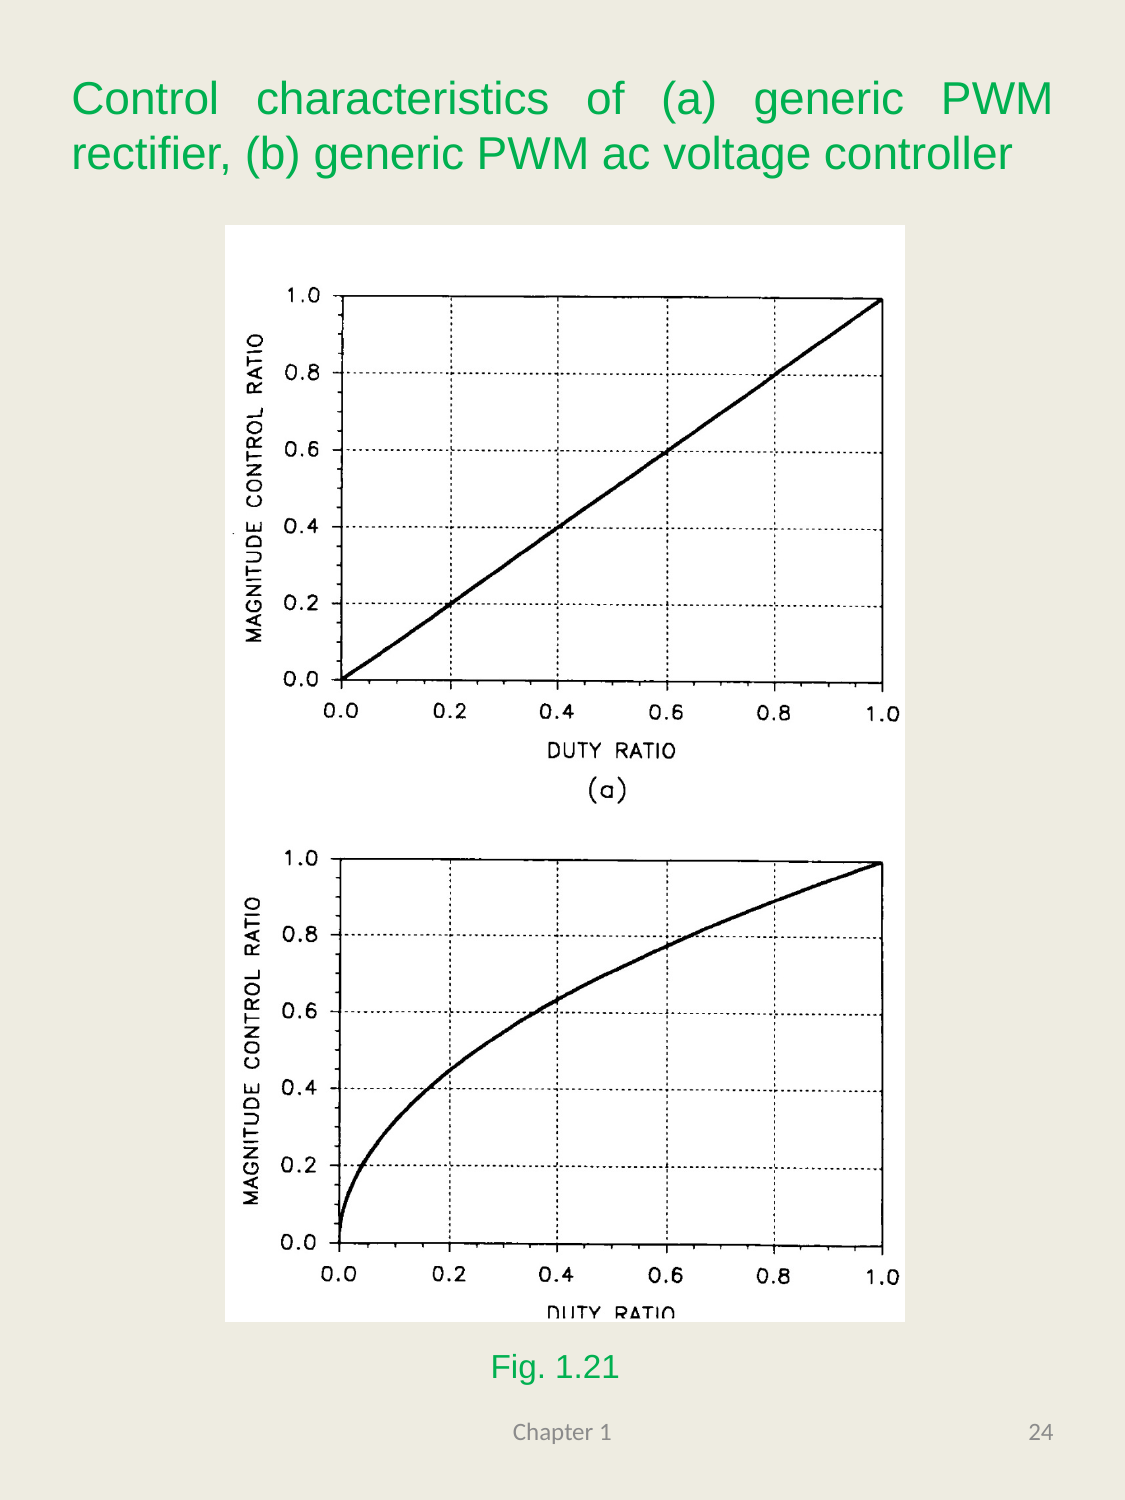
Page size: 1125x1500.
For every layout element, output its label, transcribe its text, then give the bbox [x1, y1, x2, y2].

picture [225, 224, 905, 1322]
title Control characteristics of (a) generic PWM rectifier, (b) generic PWM ac voltage controller [56, 60, 1069, 188]
slide_number 24 [806, 1390, 1069, 1471]
footer Chapter 1 [384, 1390, 741, 1471]
text_box Fig. 1.21 [475, 1337, 636, 1393]
